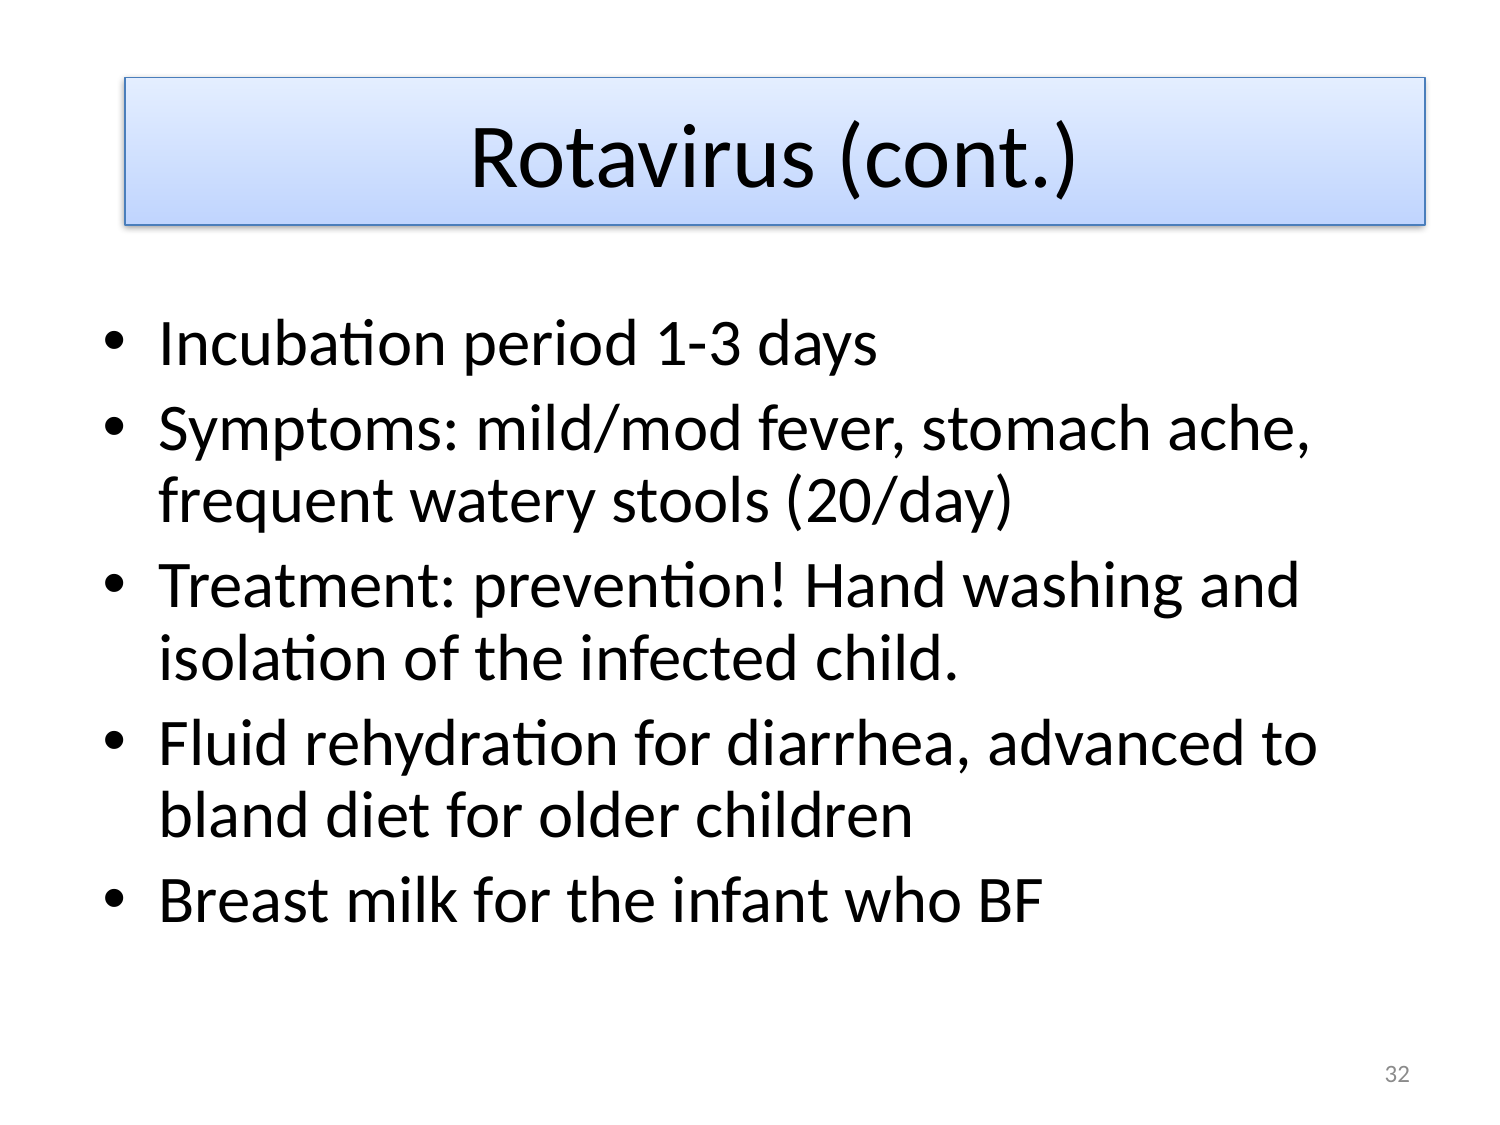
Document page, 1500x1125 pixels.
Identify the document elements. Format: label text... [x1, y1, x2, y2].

list Incubation period 1-3 days Symptoms: mild/mod fever, stomach ache, frequent watery stools (20/day) Treatment: prevention! Hand washing and isolation of the infected child. Fluid rehydration for diarrhea, advanced to bland diet for older children Breast milk for the infant who BF [87, 299, 1425, 950]
slide_number 32 [1074, 1042, 1425, 1103]
title Rotavirus (cont.) [124, 77, 1426, 226]
